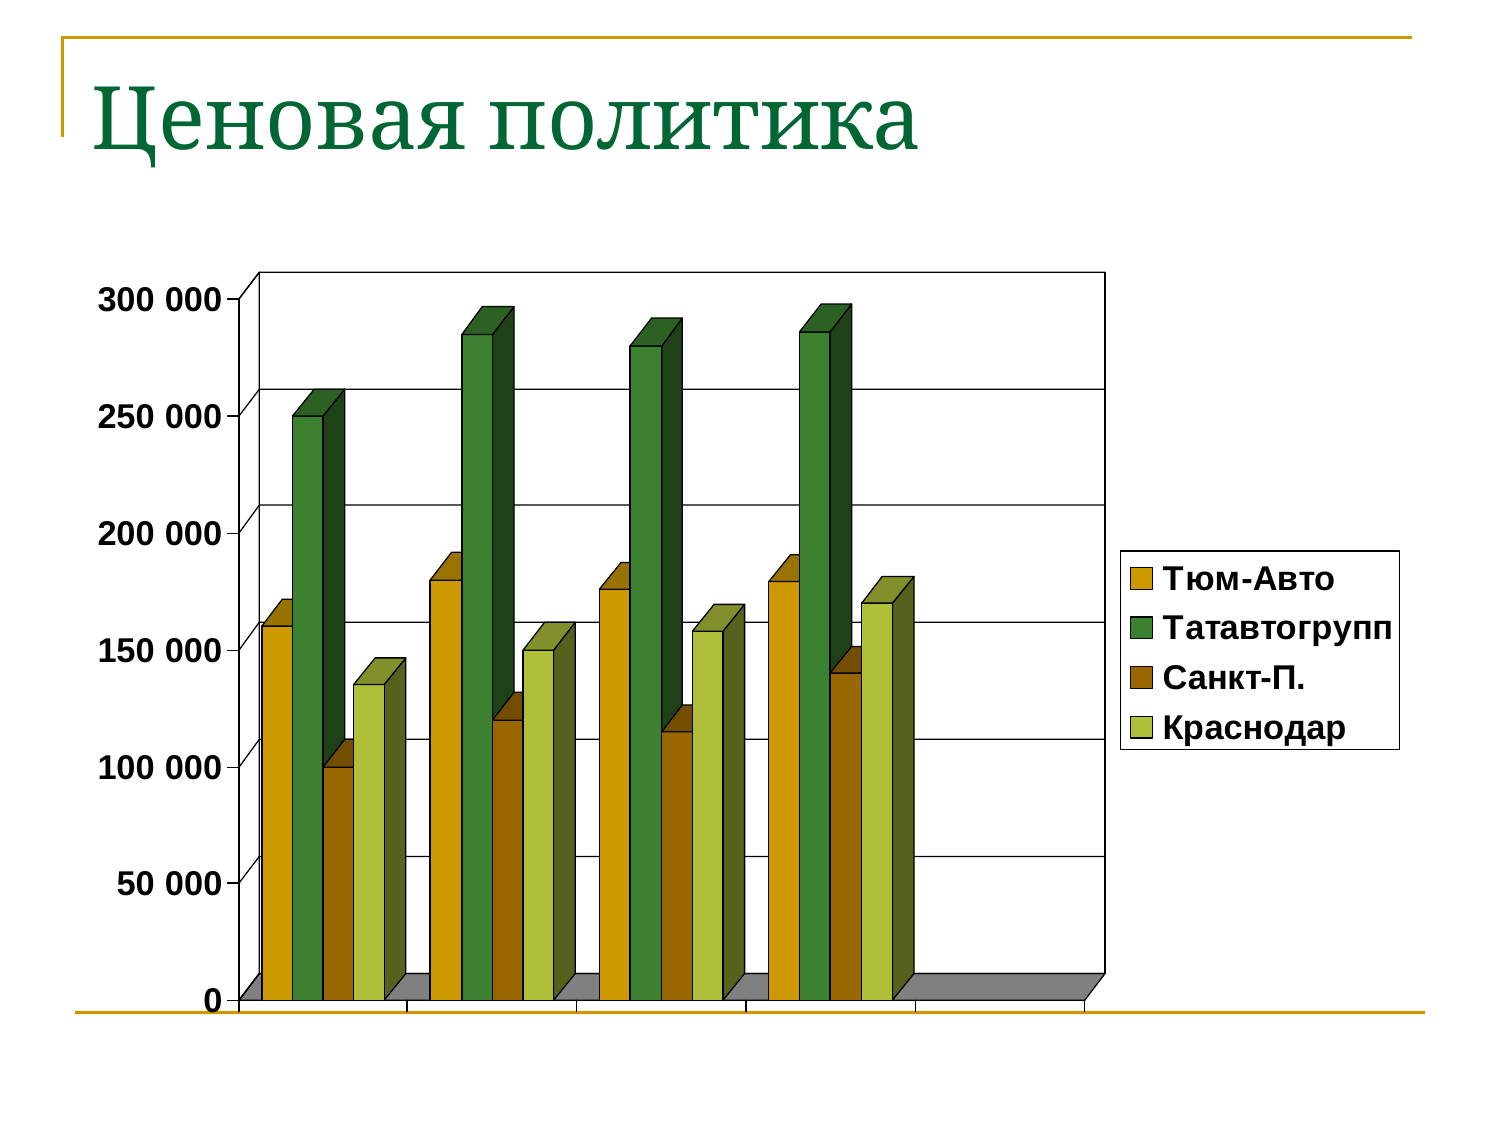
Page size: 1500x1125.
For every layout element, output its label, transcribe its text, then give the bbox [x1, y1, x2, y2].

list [70, 208, 1413, 1093]
title Ценовая политика [76, 54, 1428, 243]
